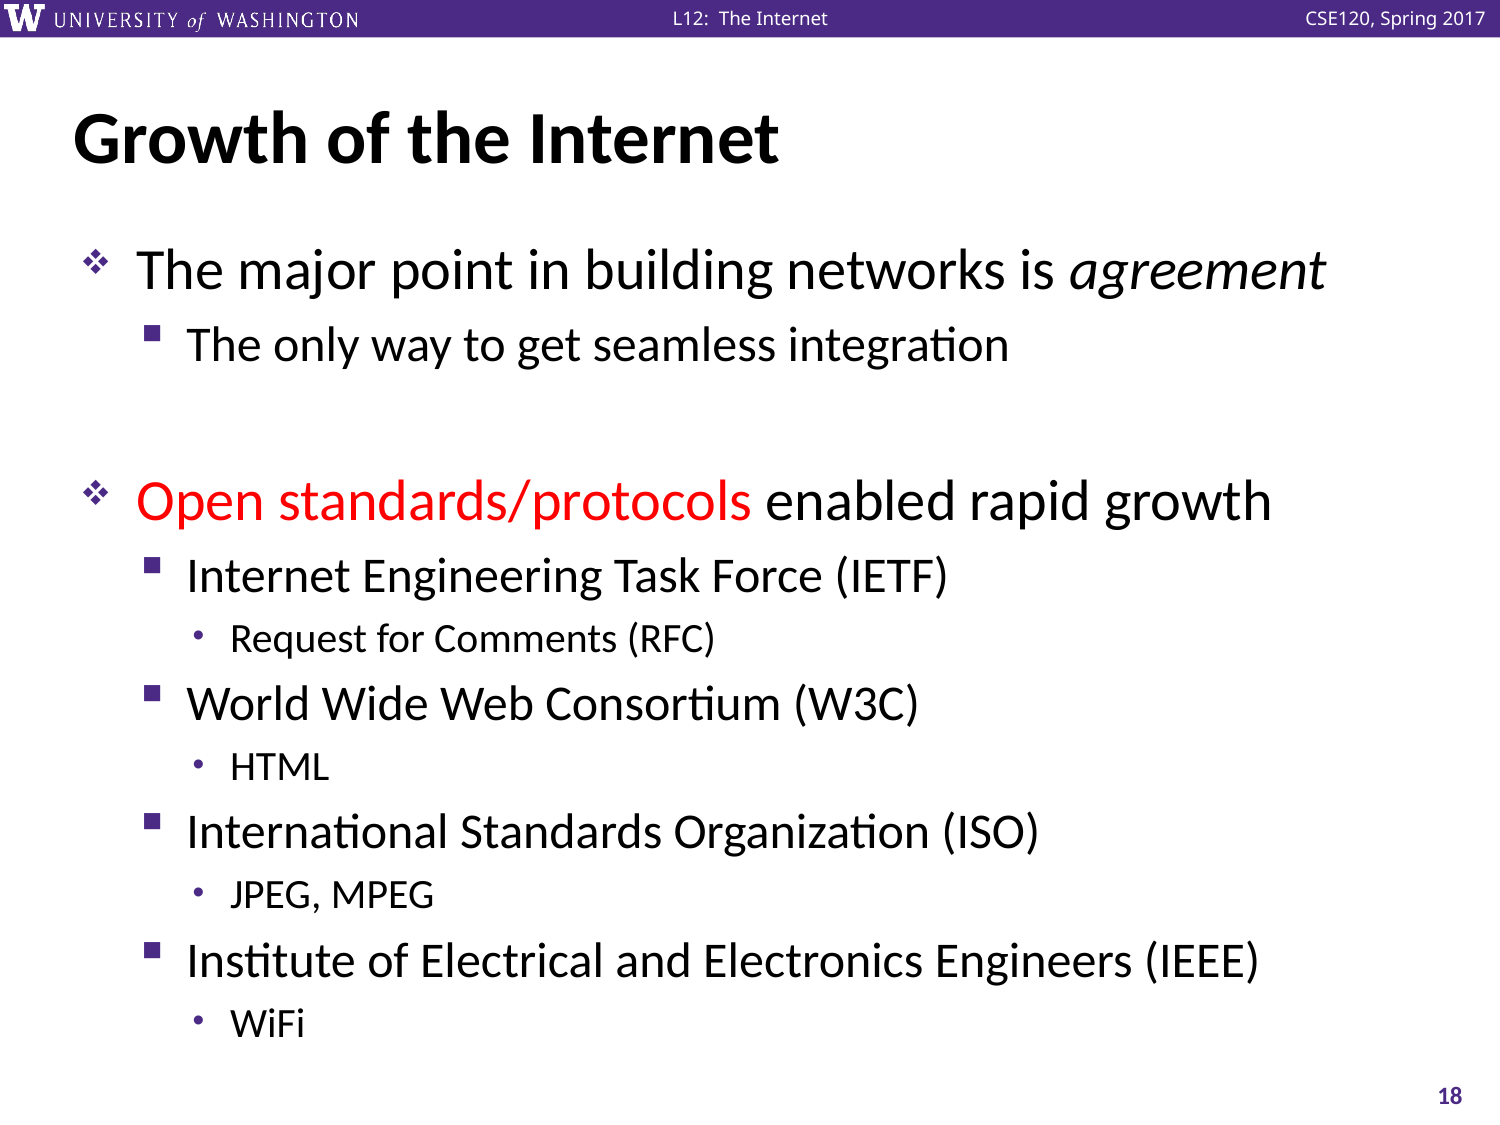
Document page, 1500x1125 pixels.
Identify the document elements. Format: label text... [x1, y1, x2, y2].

title Growth of the Internet [58, 71, 1438, 197]
slide_number 18 [1400, 1065, 1500, 1125]
picture [4, 4, 358, 32]
list The major point in building networks is agreement The only way to get seamless integration Open standards/protocols enabled rapid growth Internet Engineering Task Force (IETF) Request for Comments (RFC) World Wide Web Consortium (W3C) HTML International Standards Organization (ISO) JPEG, MPEG Institute of Electrical and Electronics Engineers (IEEE) WiFi [64, 223, 1438, 1040]
